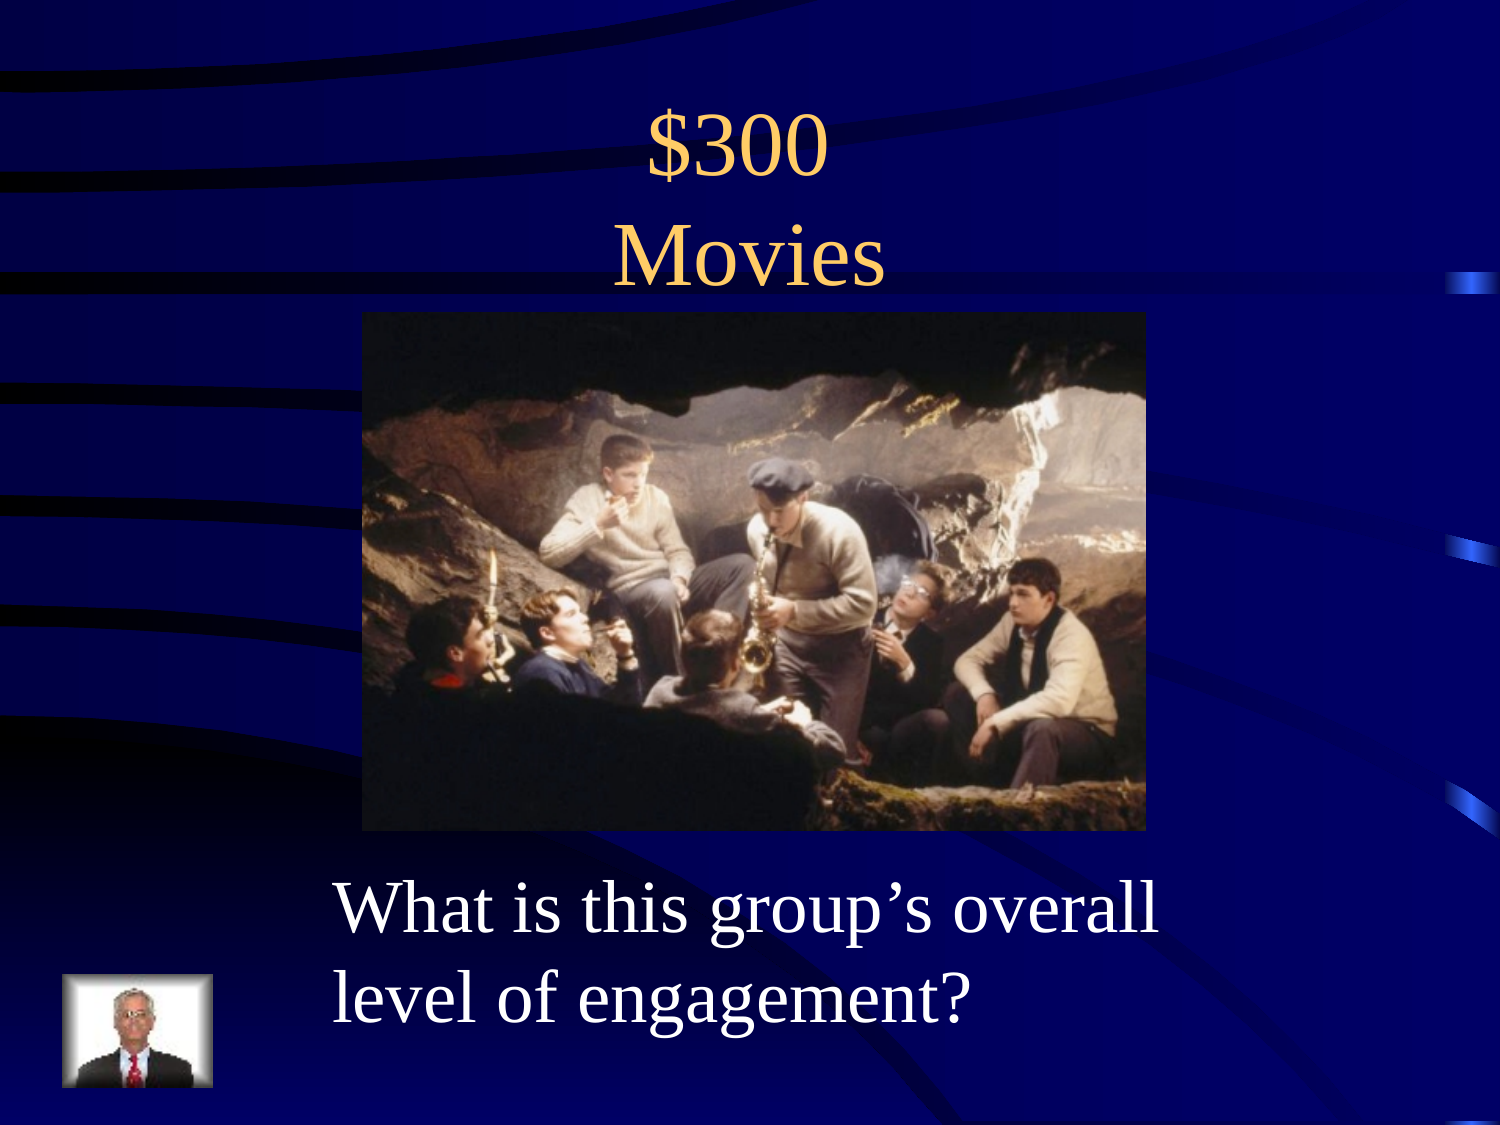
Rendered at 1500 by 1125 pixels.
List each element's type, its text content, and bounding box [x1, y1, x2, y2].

title $300 Movies [112, 99, 1388, 288]
picture [362, 312, 1146, 832]
picture [62, 974, 213, 1088]
text_box What is this group’s overall level of engagement? [317, 849, 1195, 1045]
